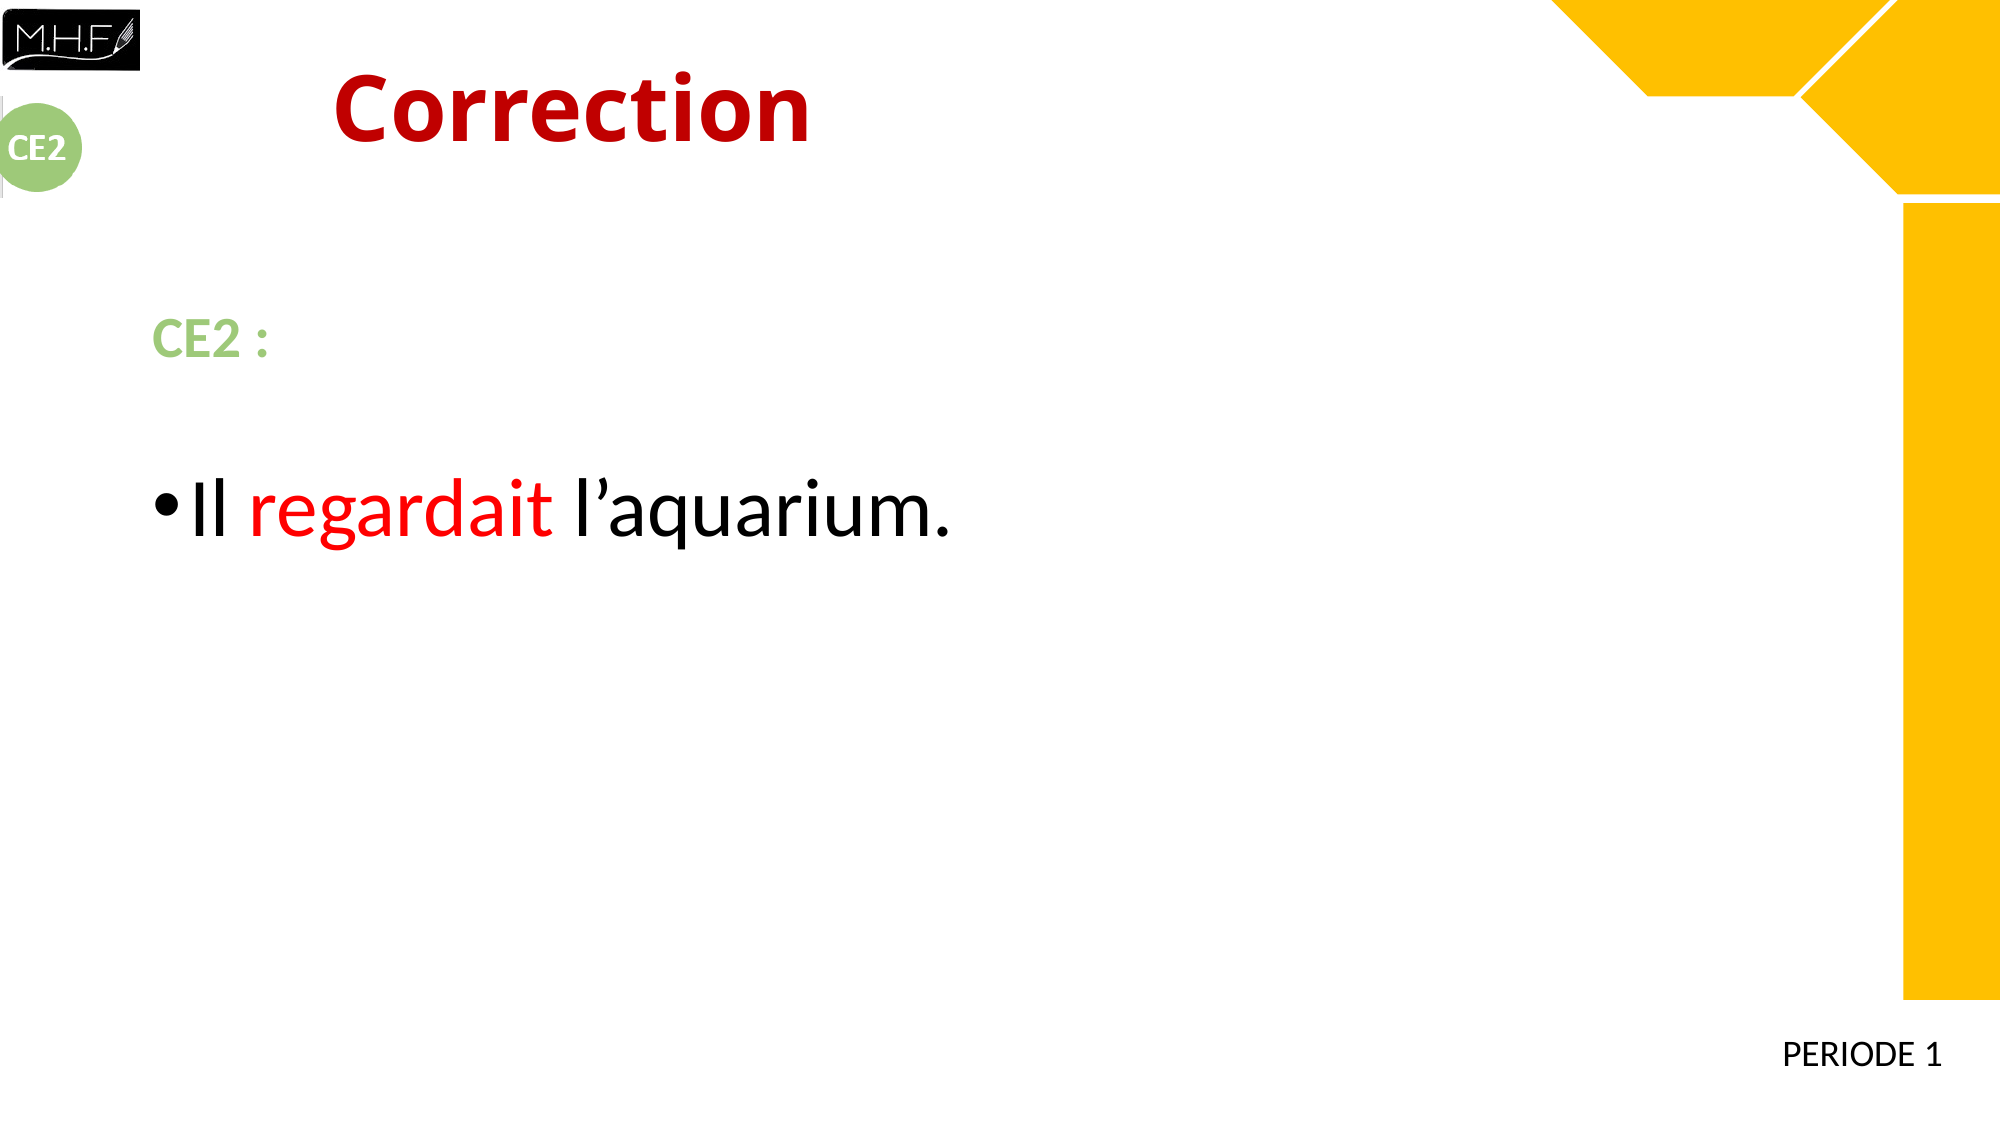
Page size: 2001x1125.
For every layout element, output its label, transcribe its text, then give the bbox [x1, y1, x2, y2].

picture [0, 7, 140, 74]
list CE2 : Il regardait l’aquarium. [137, 299, 1863, 1014]
text_box [1549, 0, 1892, 98]
text_box [1902, 202, 2000, 1001]
picture [0, 96, 87, 198]
text_box PERIODE 1 [1362, 1021, 1967, 1125]
title Correction [316, 3, 1863, 221]
text_box [1799, 0, 2000, 196]
